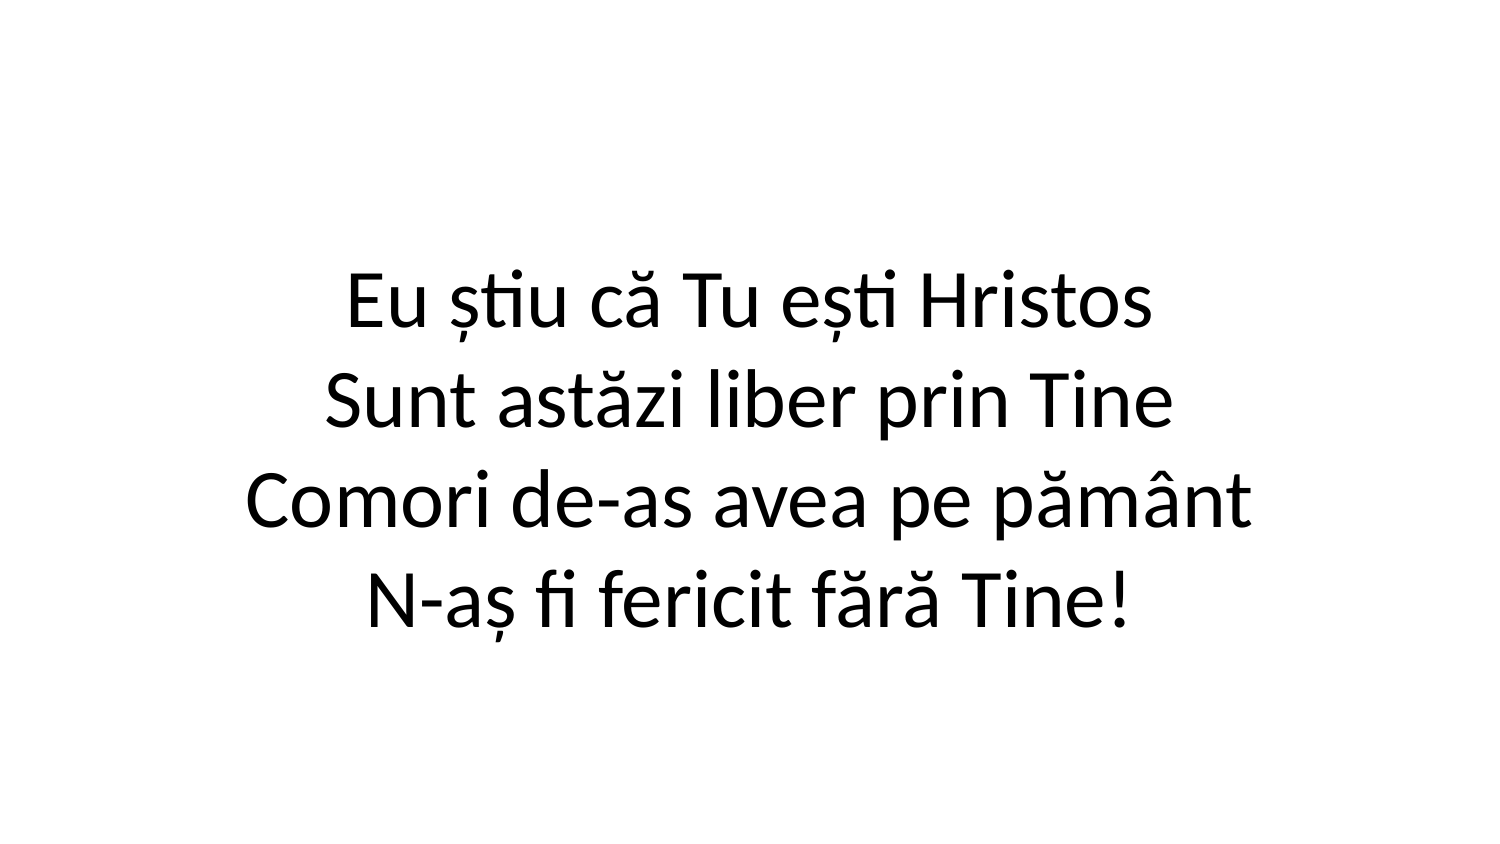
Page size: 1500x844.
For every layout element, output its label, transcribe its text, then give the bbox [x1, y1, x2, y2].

text_box Eu știu că Tu ești Hristos Sunt astăzi liber prin Tine Comori de-as avea pe pământ N-aș fi fericit fără Tine! [230, 192, 1270, 652]
